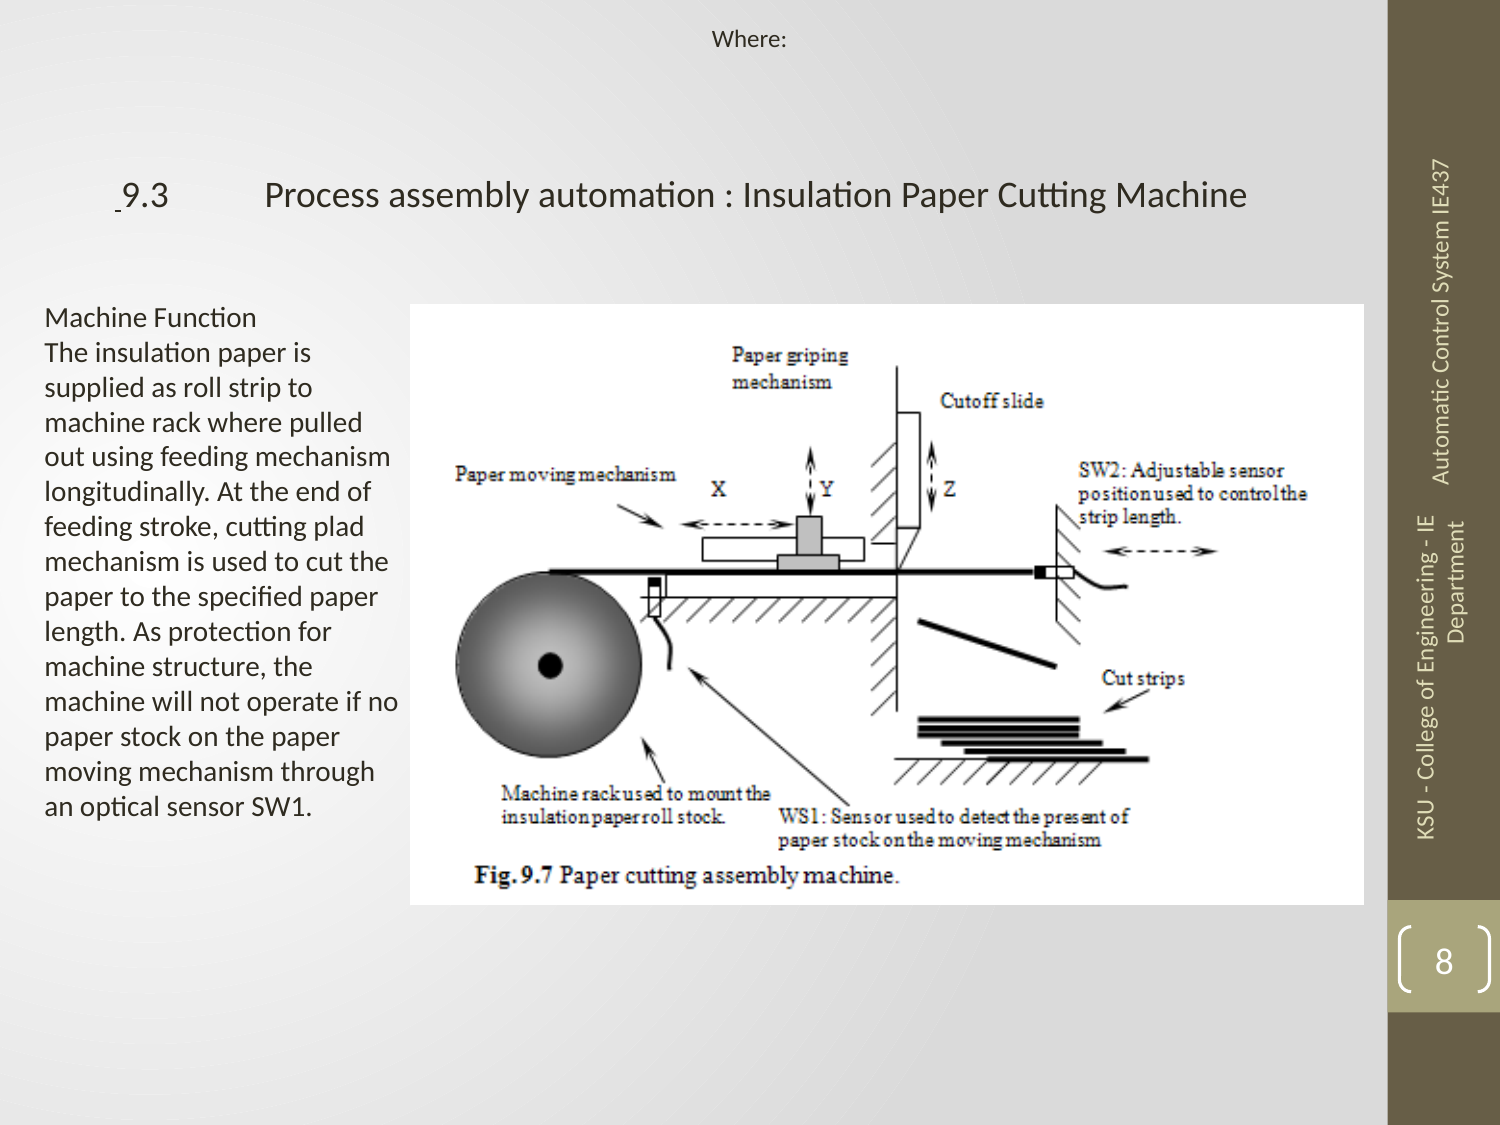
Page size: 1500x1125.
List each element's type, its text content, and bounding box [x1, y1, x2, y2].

picture [409, 304, 1365, 906]
text_box Where: [697, 15, 803, 60]
slide_number Automatic Control System IE437 [1408, 100, 1469, 500]
footer KSU - College of Engineering - IE Department [1408, 500, 1469, 889]
text_box Machine Function The insulation paper is supplied as roll strip to machine rack where pulled out using feeding mechanism longitudinally. At the end of feeding stroke, cutting plad mechanism is used to cut the paper to the specified paper length. As protection for machine structure, the machine will not operate if no paper stock on the paper moving mechanism through an optical sensor SW1. [29, 290, 418, 830]
slide_number 8 [1397, 925, 1492, 994]
text_box 9.3 Process assembly automation : Insulation Paper Cutting Machine [24, 162, 1450, 223]
